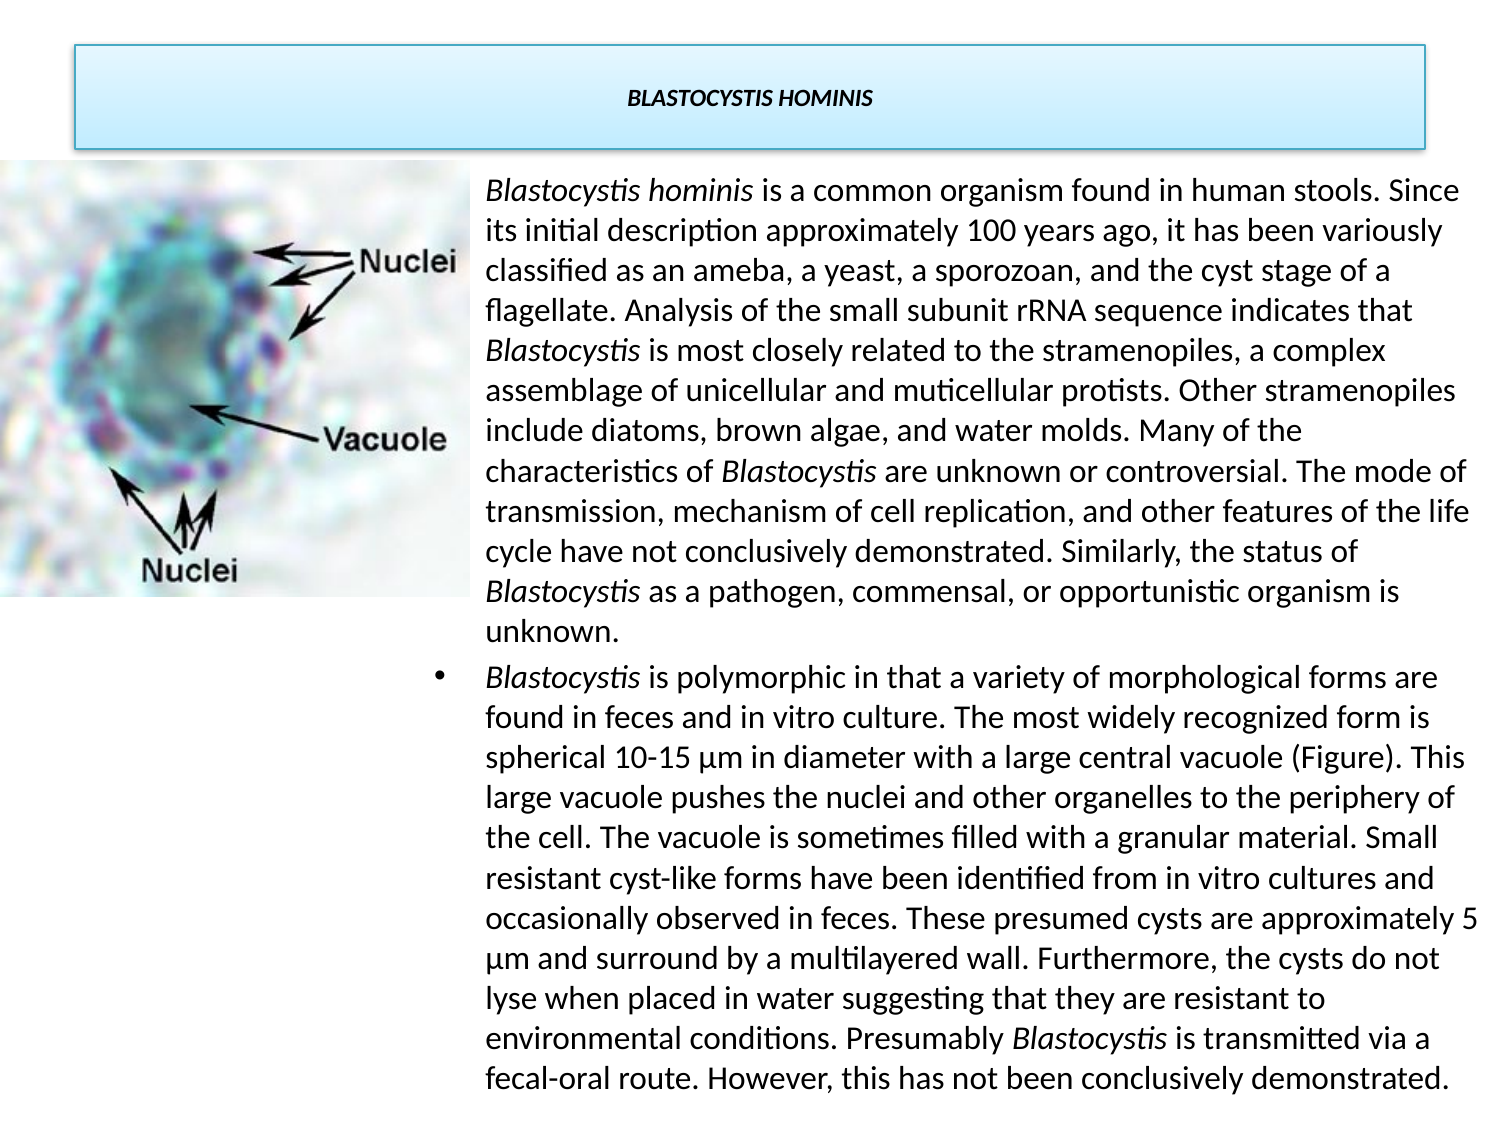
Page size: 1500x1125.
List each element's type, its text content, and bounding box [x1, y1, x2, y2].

list Blastocystis hominis is a common organism found in human stools. Since its initial description approximately 100 years ago, it has been variously classified as an ameba, a yeast, a sporozoan, and the cyst stage of a flagellate. Analysis of the small subunit rRNA sequence indicates that Blastocystis is most closely related to the stramenopiles, a complex assemblage of unicellular and muticellular protists. Other stramenopiles include diatoms, brown algae, and water molds. Many of the characteristics of Blastocystis are unknown or controversial. The mode of transmission, mechanism of cell replication, and other features of the life cycle have not conclusively demonstrated. Similarly, the status of Blastocystis as a pathogen, commensal, or opportunistic organism is unknown. Blastocystis is polymorphic in that a variety of morphological forms are found in feces and in vitro culture. The most widely recognized form is spherical 10-15 µm in diameter with a large central vacuole (Figure). This large vacuole pushes the nuclei and other organelles to the periphery of the cell. The vacuole is sometimes filled with a granular material. Small resistant cyst-like forms have been identified from in vitro cultures and occasionally observed in feces. These presumed cysts are approximately 5 µm and surround by a multilayered wall. Furthermore, the cysts do not lyse when placed in water suggesting that they are resistant to environmental conditions. Presumably Blastocystis is transmitted via a fecal-oral route. However, this has not been conclusively demonstrated. [419, 160, 1500, 1125]
picture [0, 160, 470, 597]
title BLASTOCYSTIS HOMINIS [74, 44, 1426, 150]
